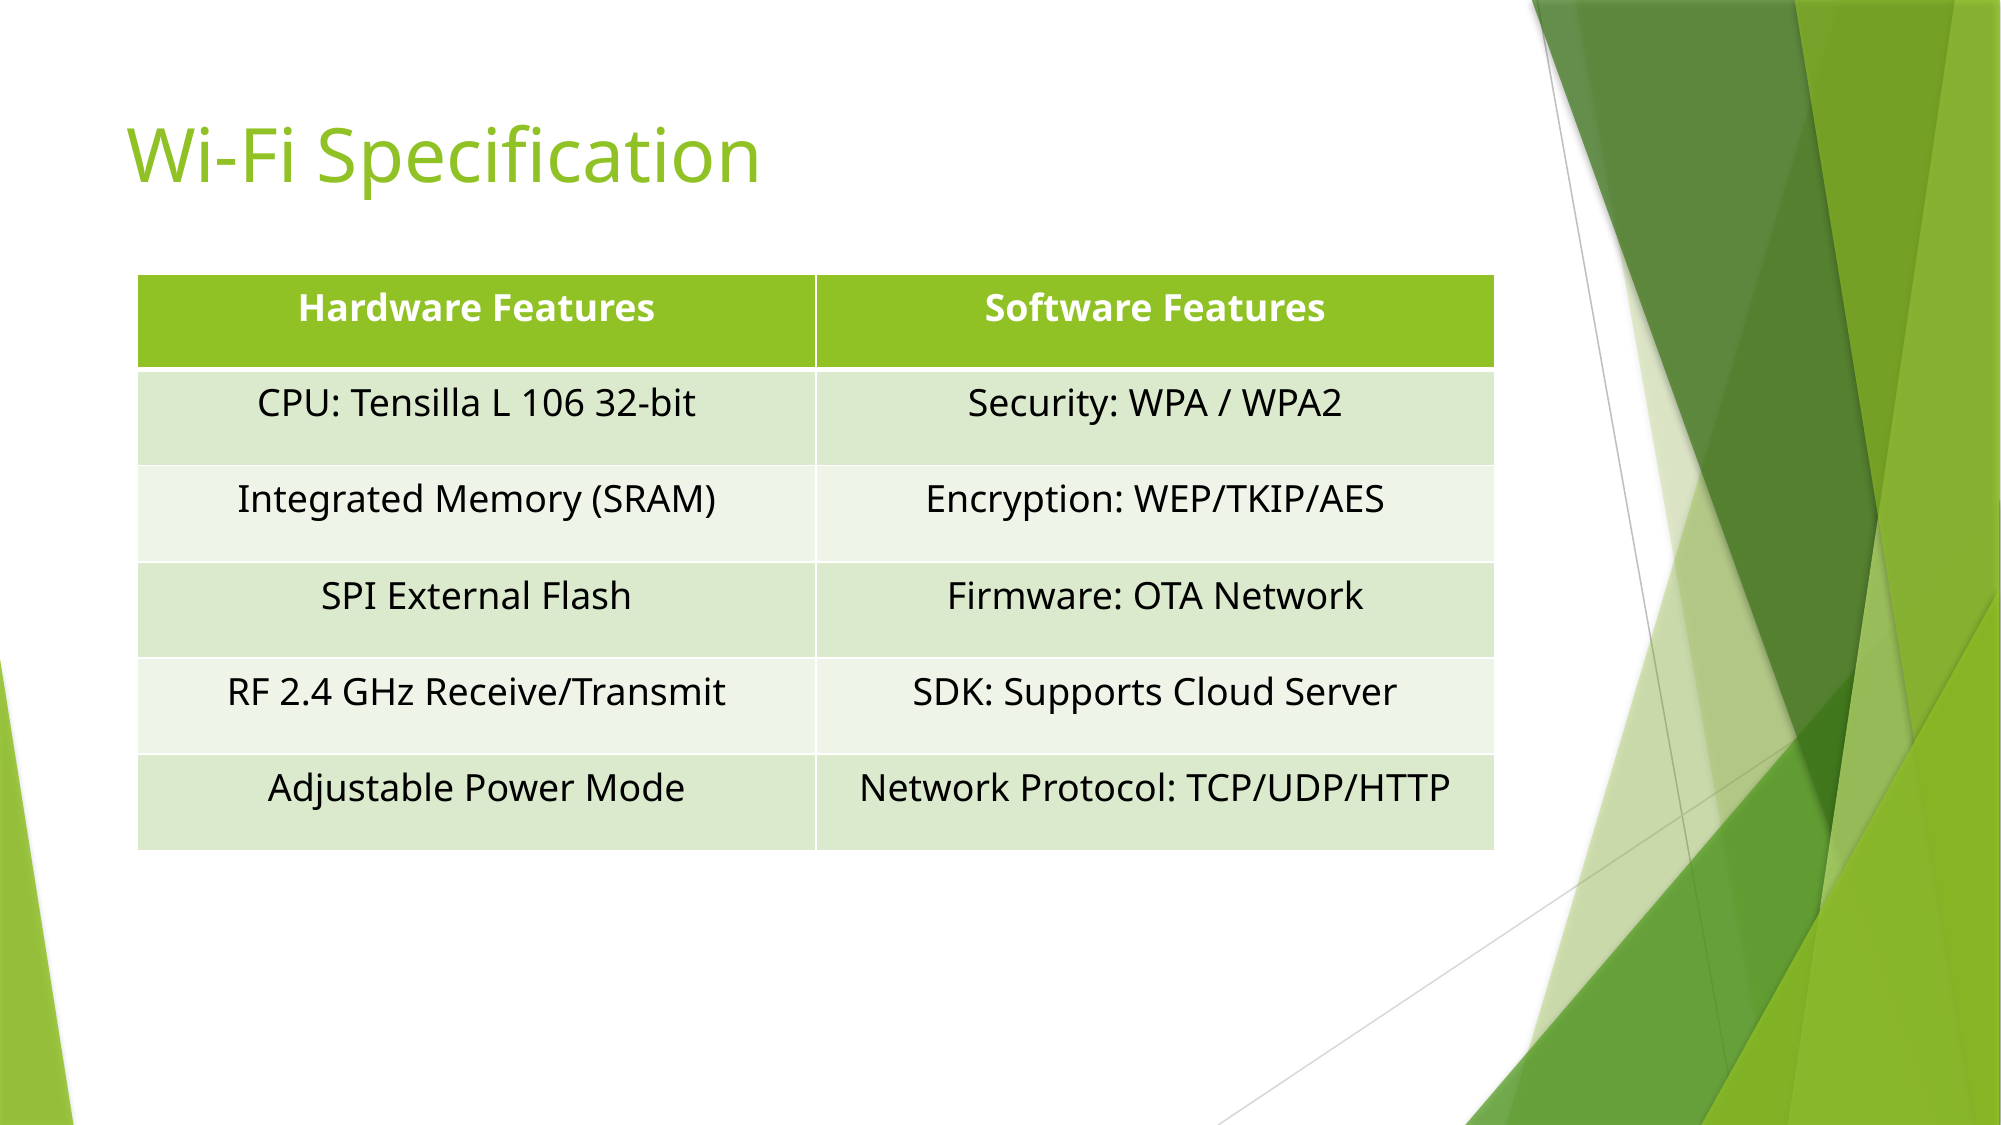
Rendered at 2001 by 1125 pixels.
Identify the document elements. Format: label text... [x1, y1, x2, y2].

table_cell SDK: Supports Cloud Server [817, 659, 1494, 753]
table_cell SPI External Flash [138, 563, 815, 657]
table_cell CPU: Tensilla L 106 32-bit [138, 372, 815, 465]
table_cell RF 2.4 GHz Receive/Transmit [138, 659, 815, 753]
table_header Hardware Features [138, 275, 815, 367]
table_cell Integrated Memory (SRAM) [138, 466, 815, 561]
table_cell Network Protocol: TCP/UDP/HTTP [817, 755, 1494, 850]
title Wi-Fi Specification [111, 99, 1522, 317]
table_header Software Features [817, 275, 1494, 367]
table_cell Adjustable Power Mode [138, 755, 815, 850]
table_cell Firmware: OTA Network [817, 563, 1494, 657]
table_cell Security: WPA / WPA2 [817, 372, 1494, 465]
table_cell Encryption: WEP/TKIP/AES [817, 466, 1494, 561]
